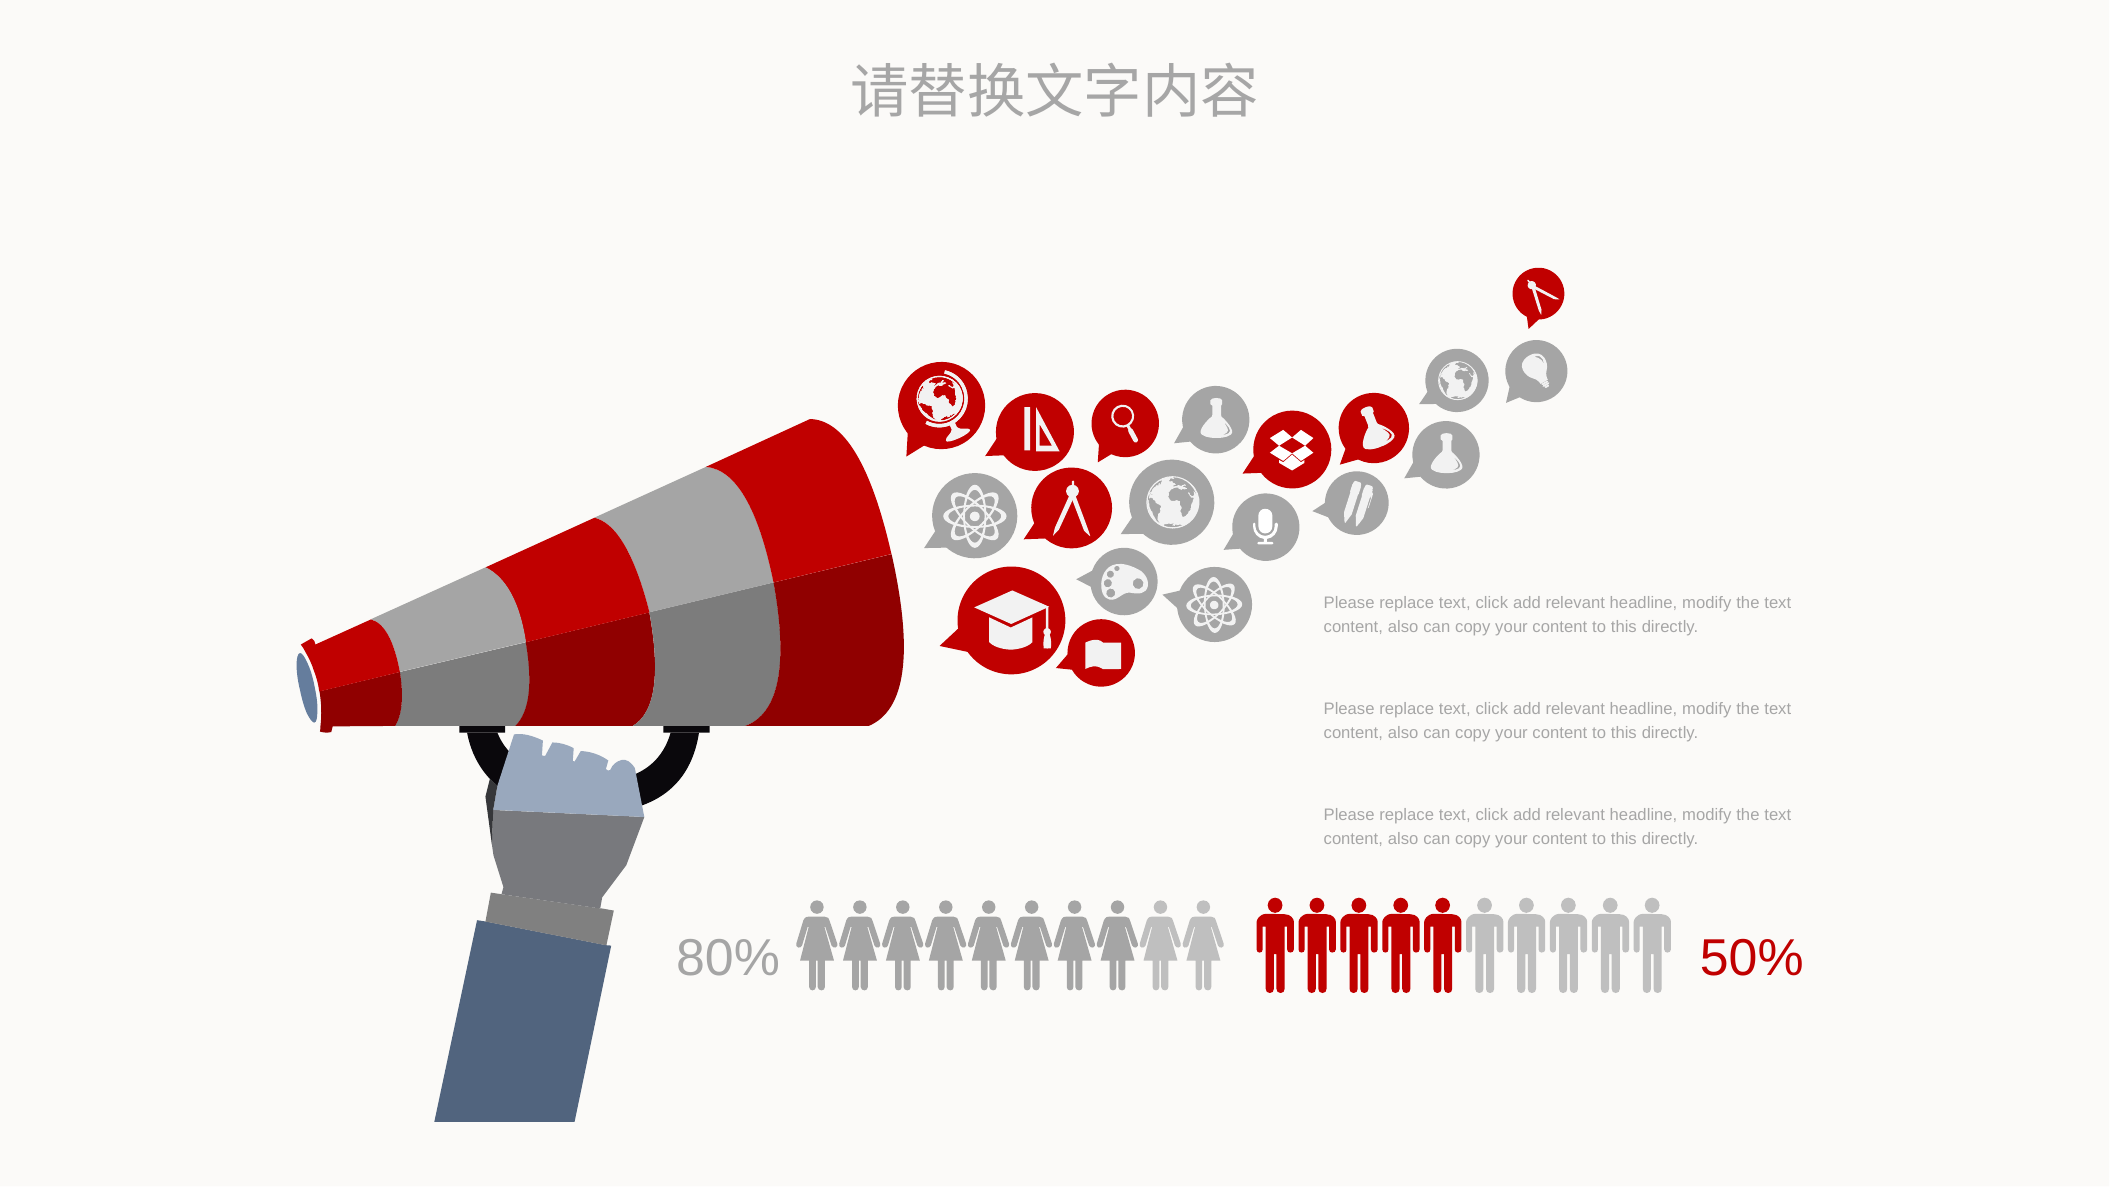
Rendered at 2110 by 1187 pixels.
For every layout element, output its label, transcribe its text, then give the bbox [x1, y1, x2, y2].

text_box Please replace text, click add relevant headline, modify the text content, also can copy your content to this directly. [1323, 693, 1826, 742]
text_box Please replace text, click add relevant headline, modify the text content, also can copy your content to this directly. [1323, 799, 1826, 848]
text_box 请替换文字内容 [820, 32, 1289, 124]
text_box 50% [1699, 911, 1805, 986]
text_box Please replace text, click add relevant headline, modify the text content, also can copy your content to this directly. [1569, 587, 1826, 636]
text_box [884, 267, 1569, 687]
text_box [296, 419, 914, 1122]
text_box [795, 900, 1225, 991]
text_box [1256, 897, 1671, 994]
